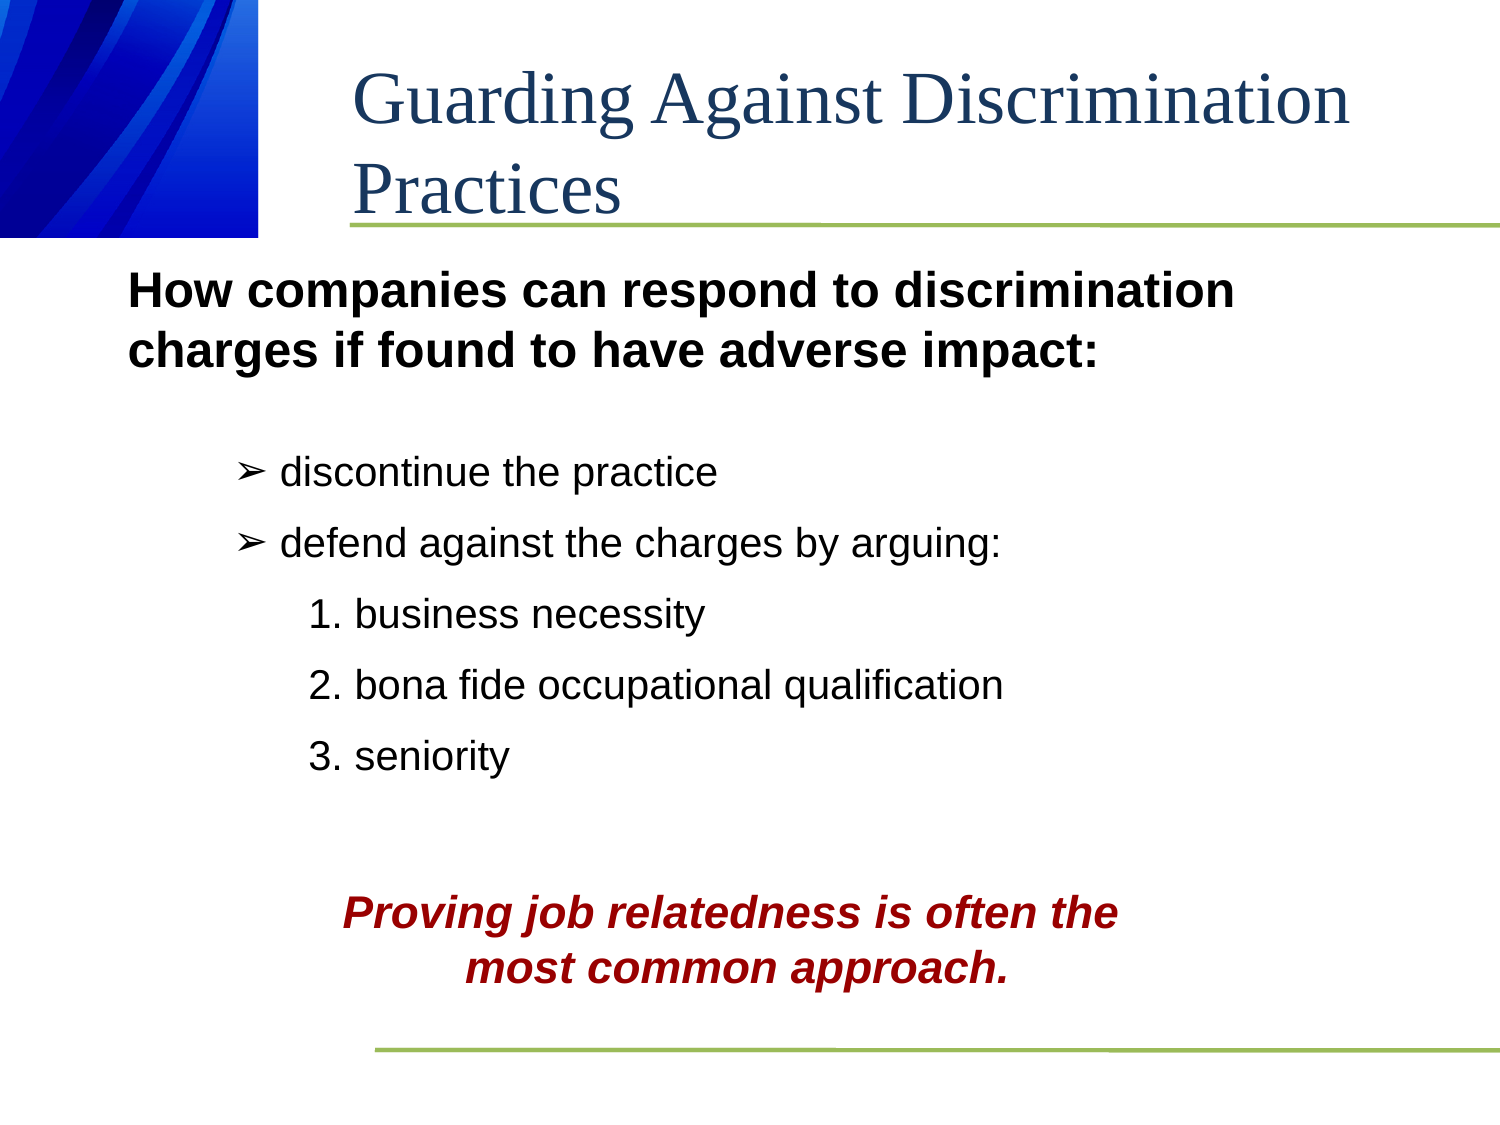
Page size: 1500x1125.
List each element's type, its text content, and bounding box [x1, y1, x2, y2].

slide_number [1074, 1042, 1425, 1103]
text_box Proving job relatedness is often the most common approach. [99, 875, 1375, 1000]
text_box How companies can respond to discrimination charges if found to have adverse impact: [112, 249, 1288, 385]
text_box discontinue the practice defend against the charges by arguing: 1. business necessity 2. bona fide occupational qualification 3. seniority [218, 437, 1106, 803]
picture [0, 0, 259, 238]
title Guarding Against Discrimination Practices [337, 45, 1425, 233]
